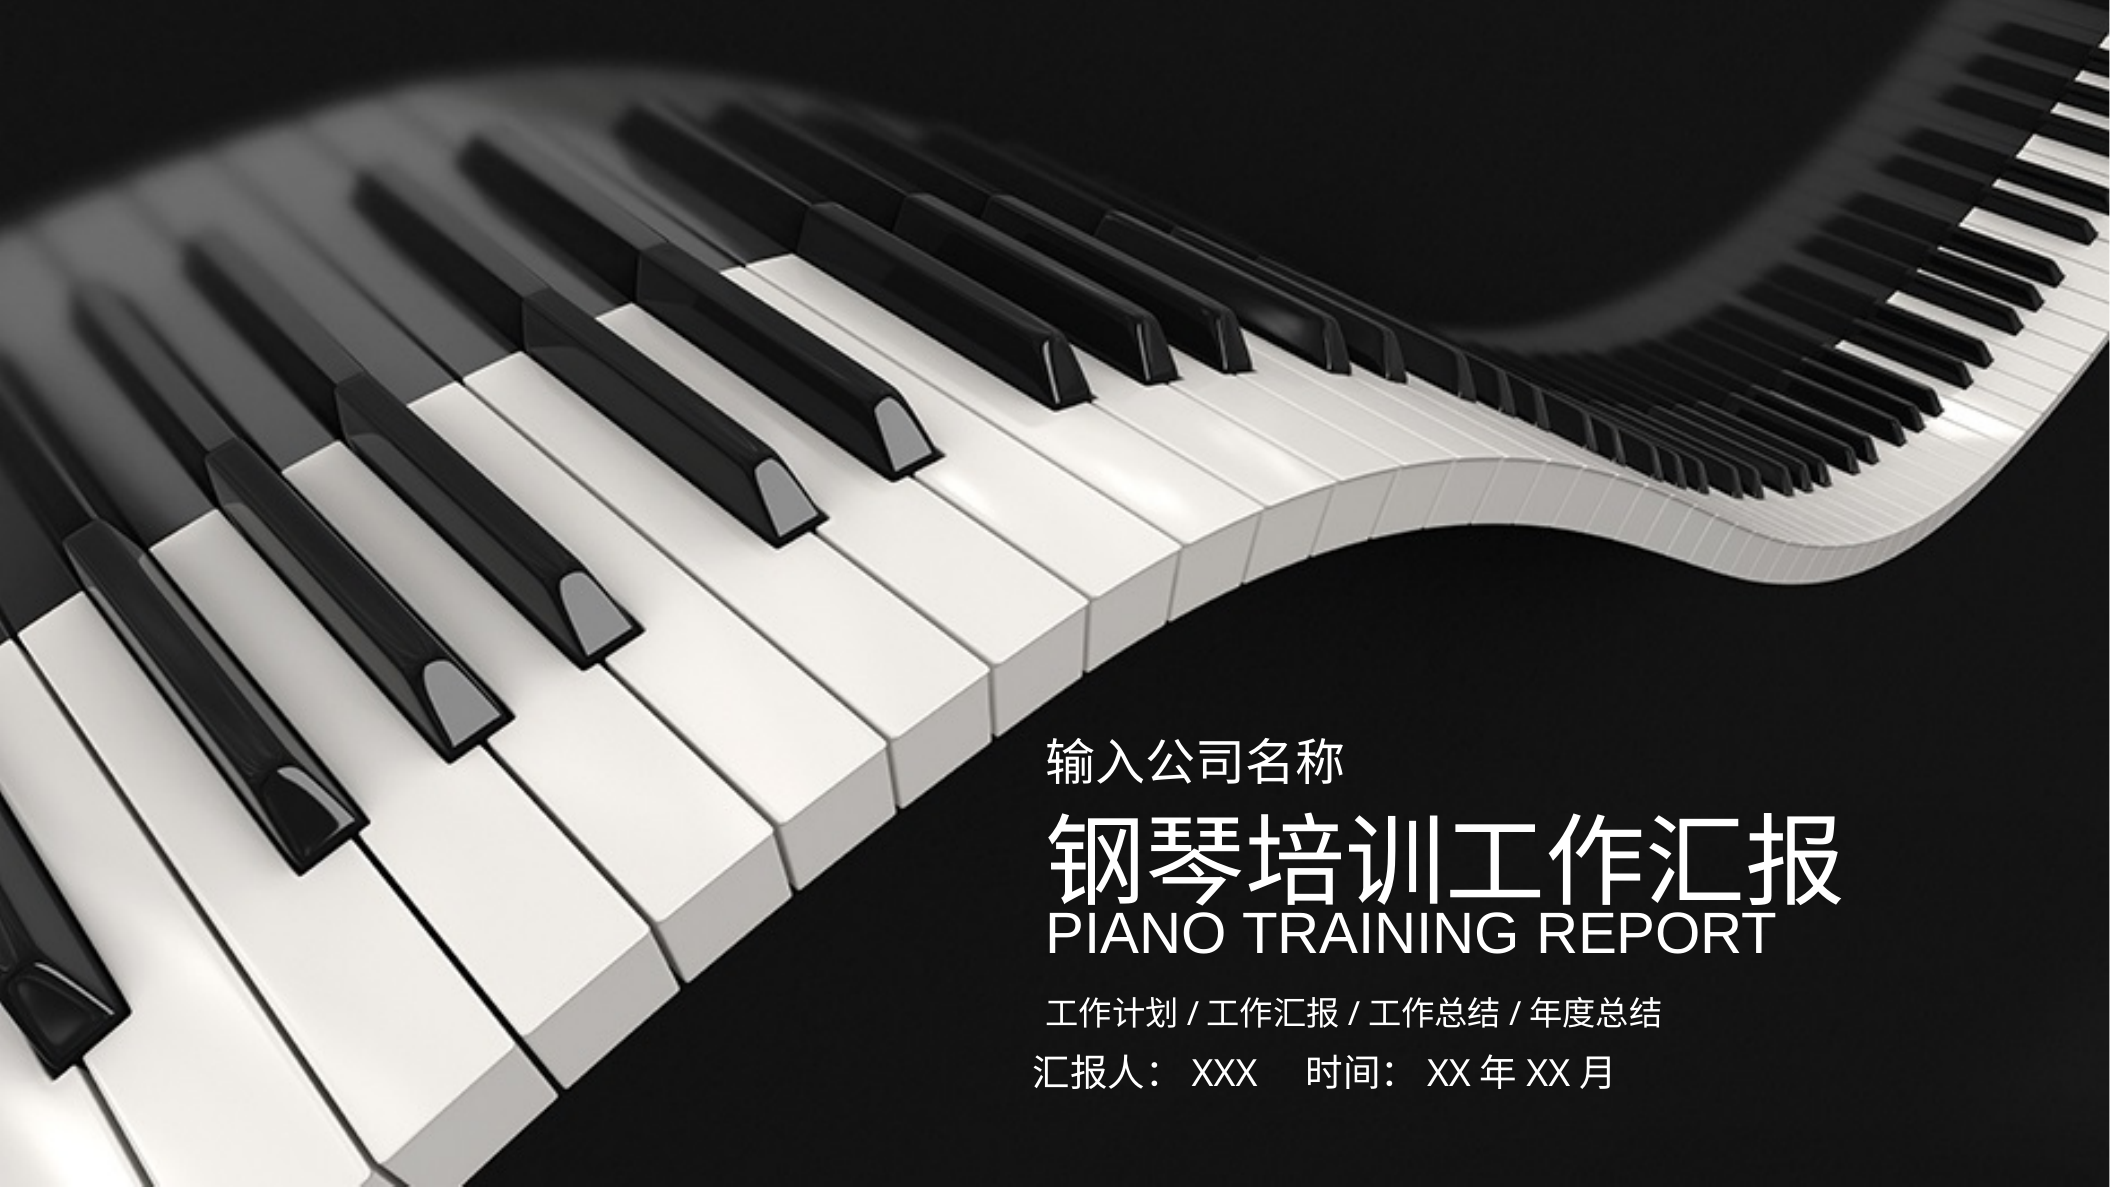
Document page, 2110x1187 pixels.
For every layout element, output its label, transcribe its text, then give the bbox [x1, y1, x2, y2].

text_box [0, 0, 2110, 1187]
text_box 汇报人：XXX 时间：XX年XX月 [1017, 1042, 1632, 1102]
text_box PIANO TRAINING REPORT [1030, 888, 1905, 973]
text_box 钢琴培训工作汇报 [1031, 790, 2094, 925]
text_box 输入公司名称 [1030, 723, 1480, 798]
text_box 工作计划/工作汇报/工作总结/年度总结 [1031, 985, 1781, 1040]
